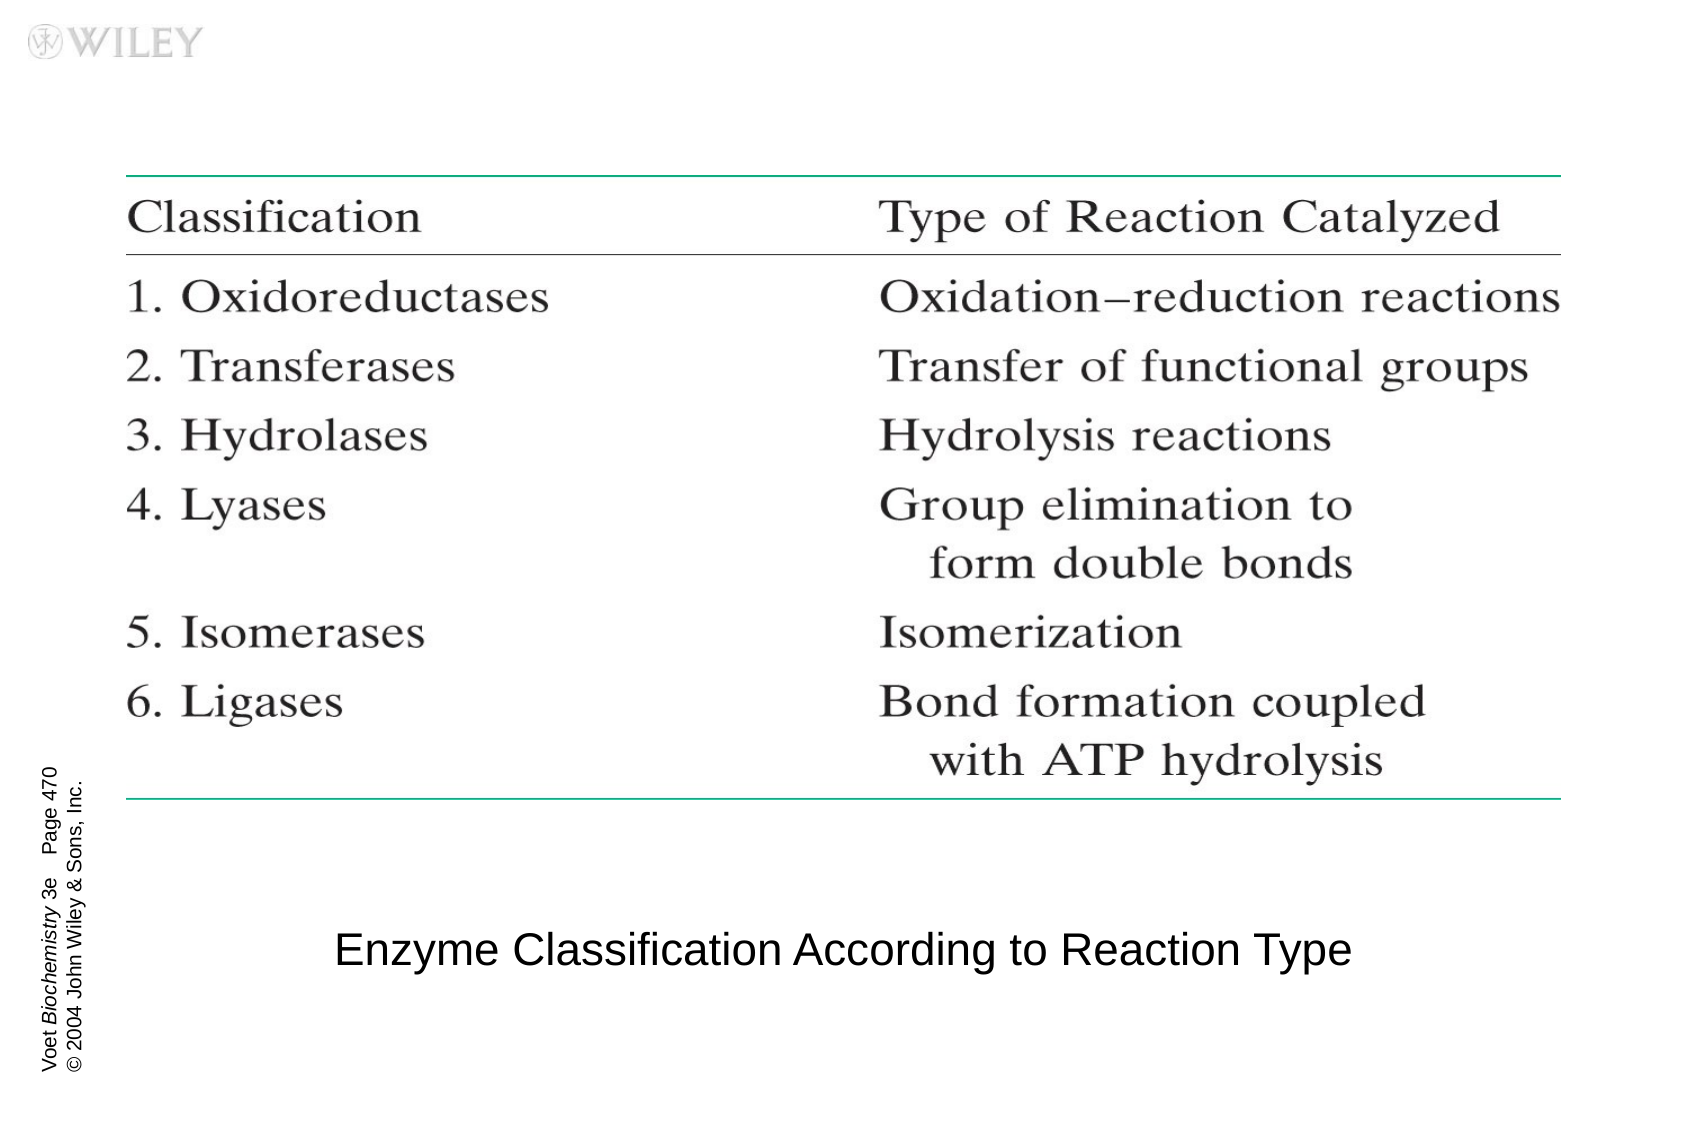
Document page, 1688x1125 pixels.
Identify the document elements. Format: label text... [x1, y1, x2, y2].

picture [28, 24, 205, 61]
text_box Page 470 [28, 733, 69, 871]
title Enzyme Classification According to Reaction Type [126, 912, 1561, 1000]
footer Voet Biochemistry 3e © 2004 John Wiley & Sons, Inc. [28, 625, 113, 1088]
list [126, 175, 1562, 800]
